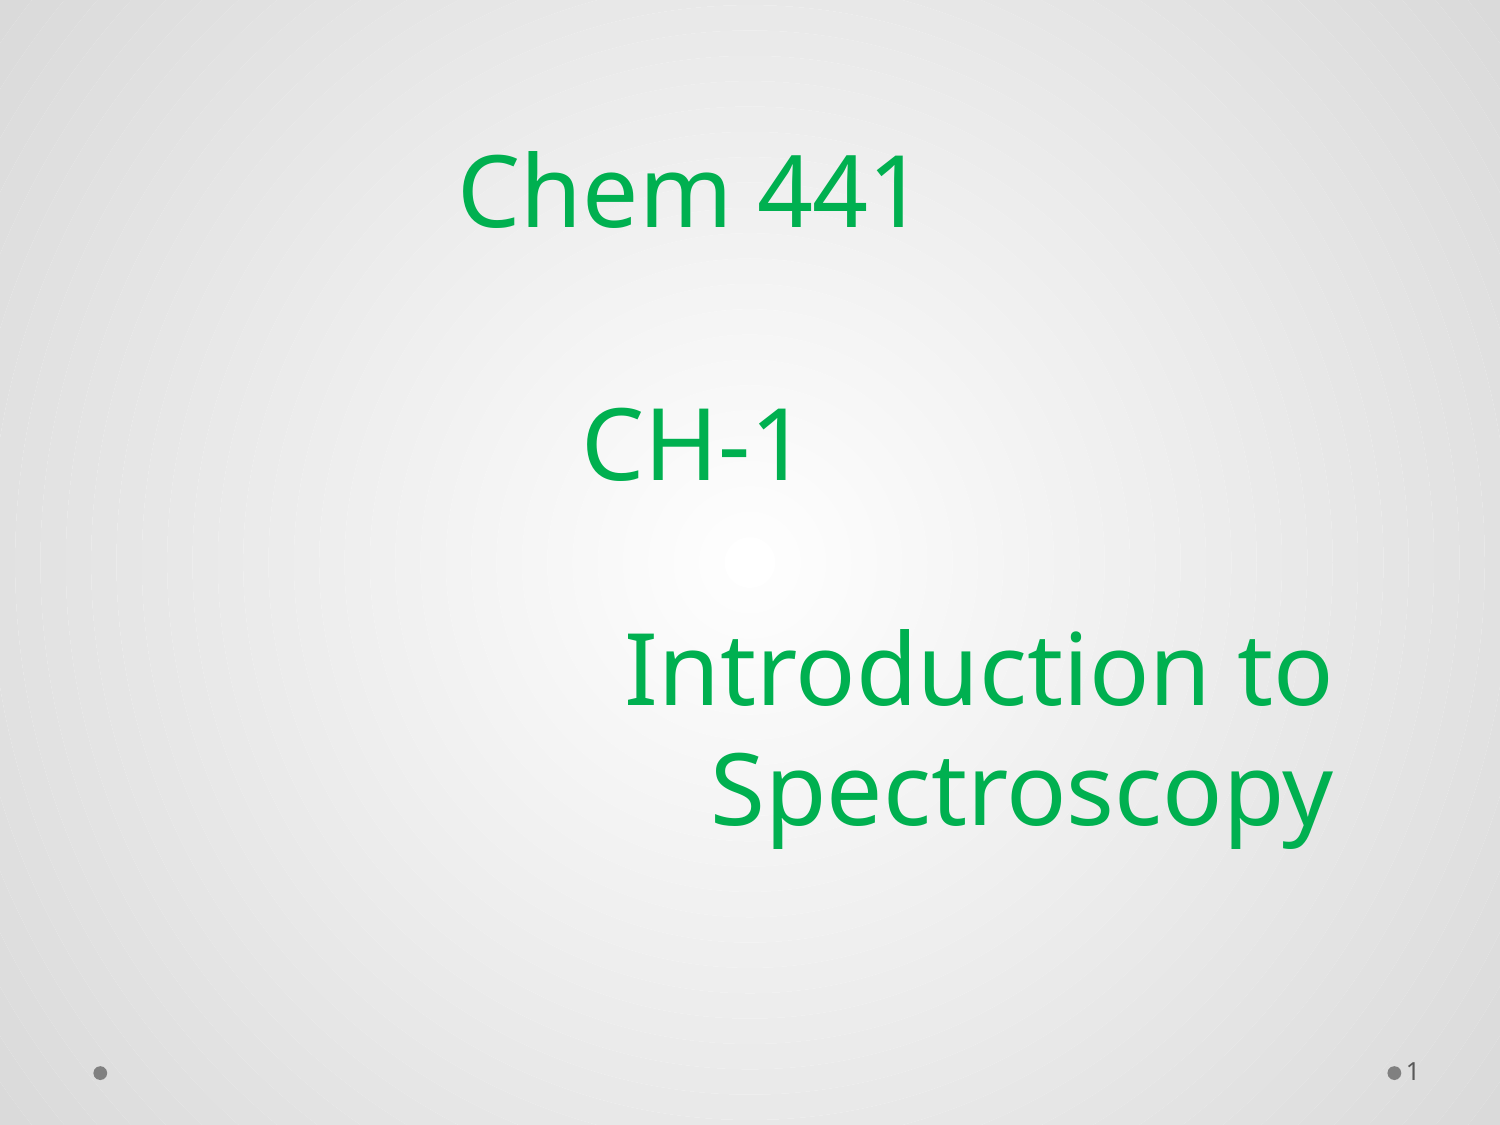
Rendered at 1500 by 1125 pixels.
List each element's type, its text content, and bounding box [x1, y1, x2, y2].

text_box Introduction to Spectroscopy [49, 597, 1349, 853]
text_box CH-1 [566, 373, 823, 509]
slide_number 1 [1401, 1042, 1494, 1103]
text_box 441 Chem [442, 119, 939, 255]
